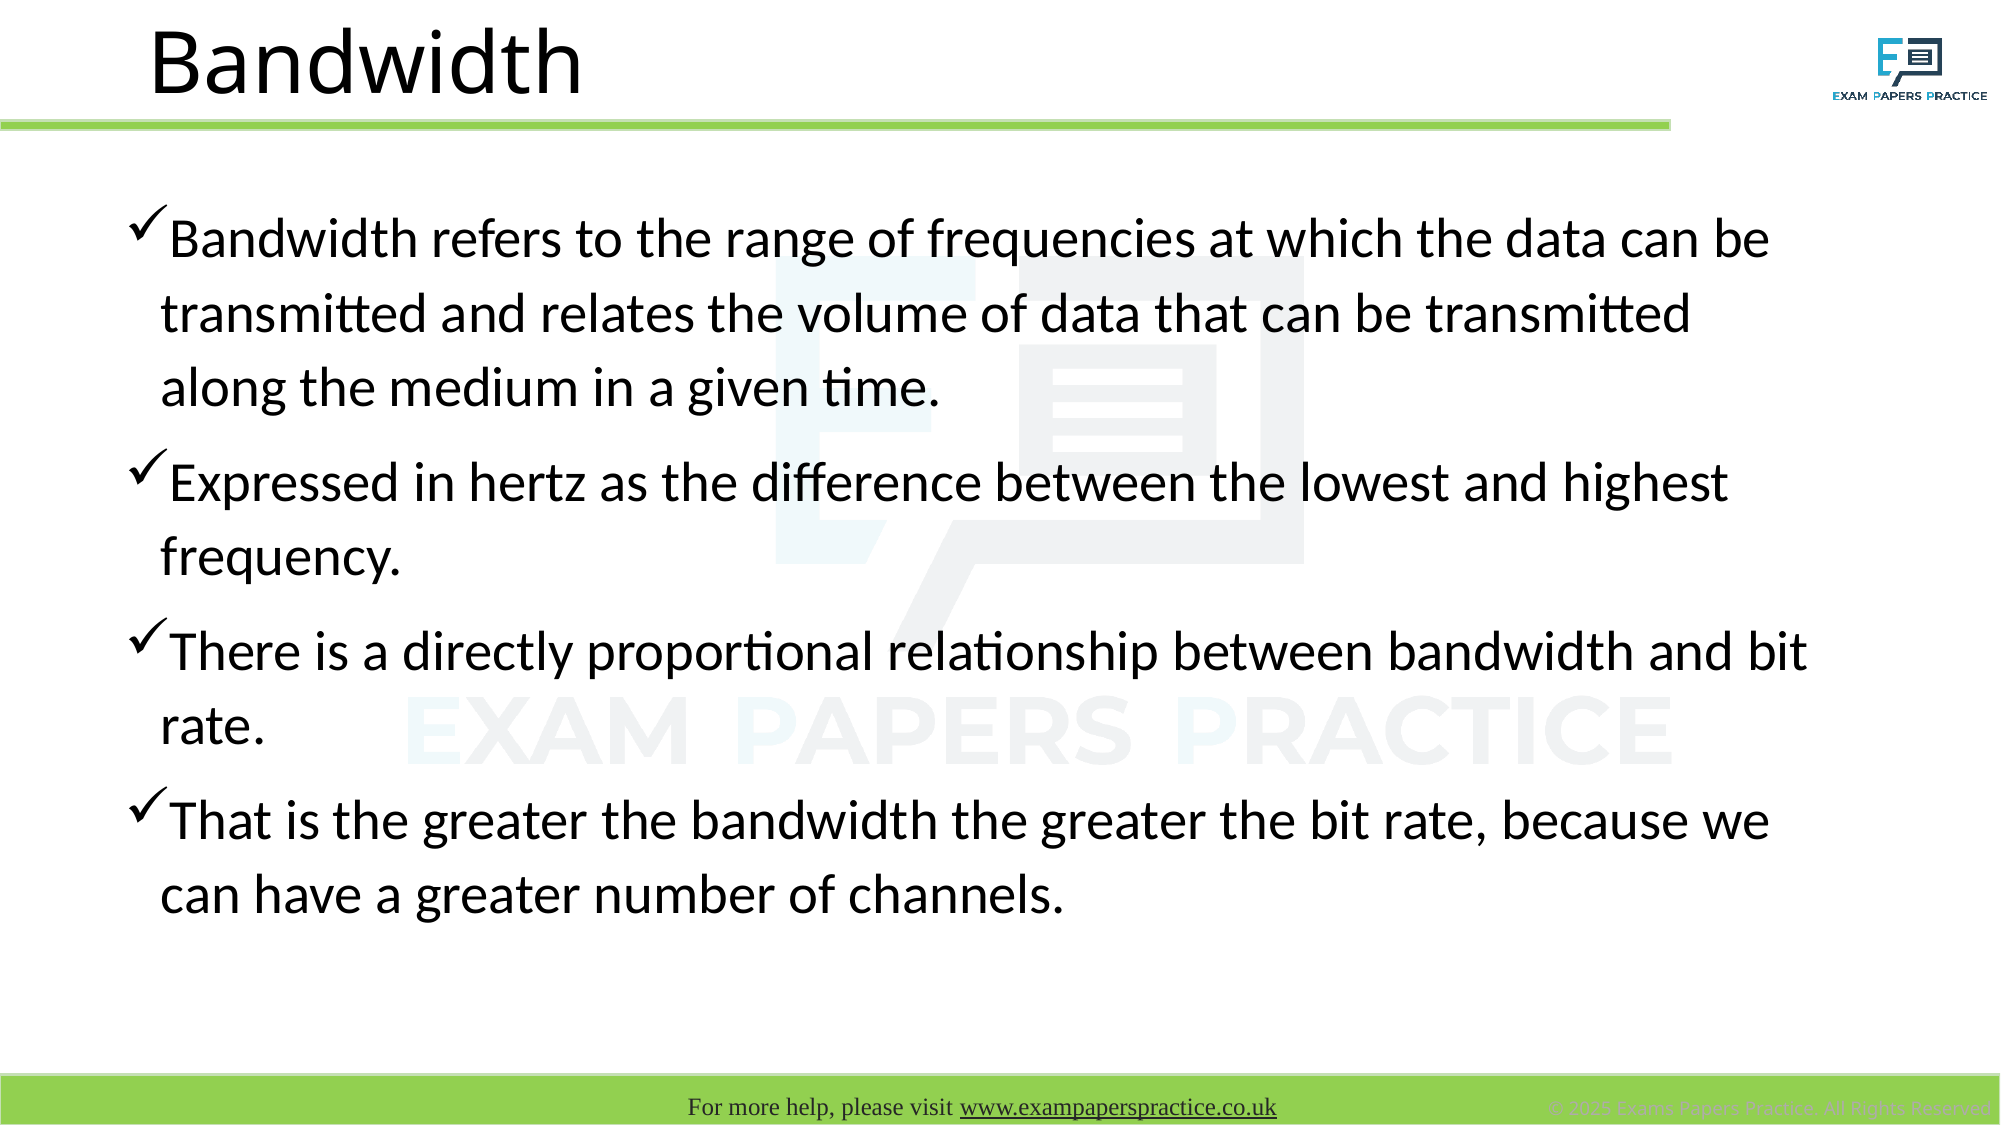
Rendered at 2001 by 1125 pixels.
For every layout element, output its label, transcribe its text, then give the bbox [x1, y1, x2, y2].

title Bandwidth [132, 11, 1858, 121]
list Bandwidth refers to the range of frequencies at which the data can be transmitted and relates the volume of data that can be transmitted along the medium in a given time. Expressed in hertz as the difference between the lowest and highest frequency. There is a directly proportional relationship between bandwidth and bit rate. That is the greater the bandwidth the greater the bit rate, because we can have a greater number of channels. [109, 187, 1835, 940]
